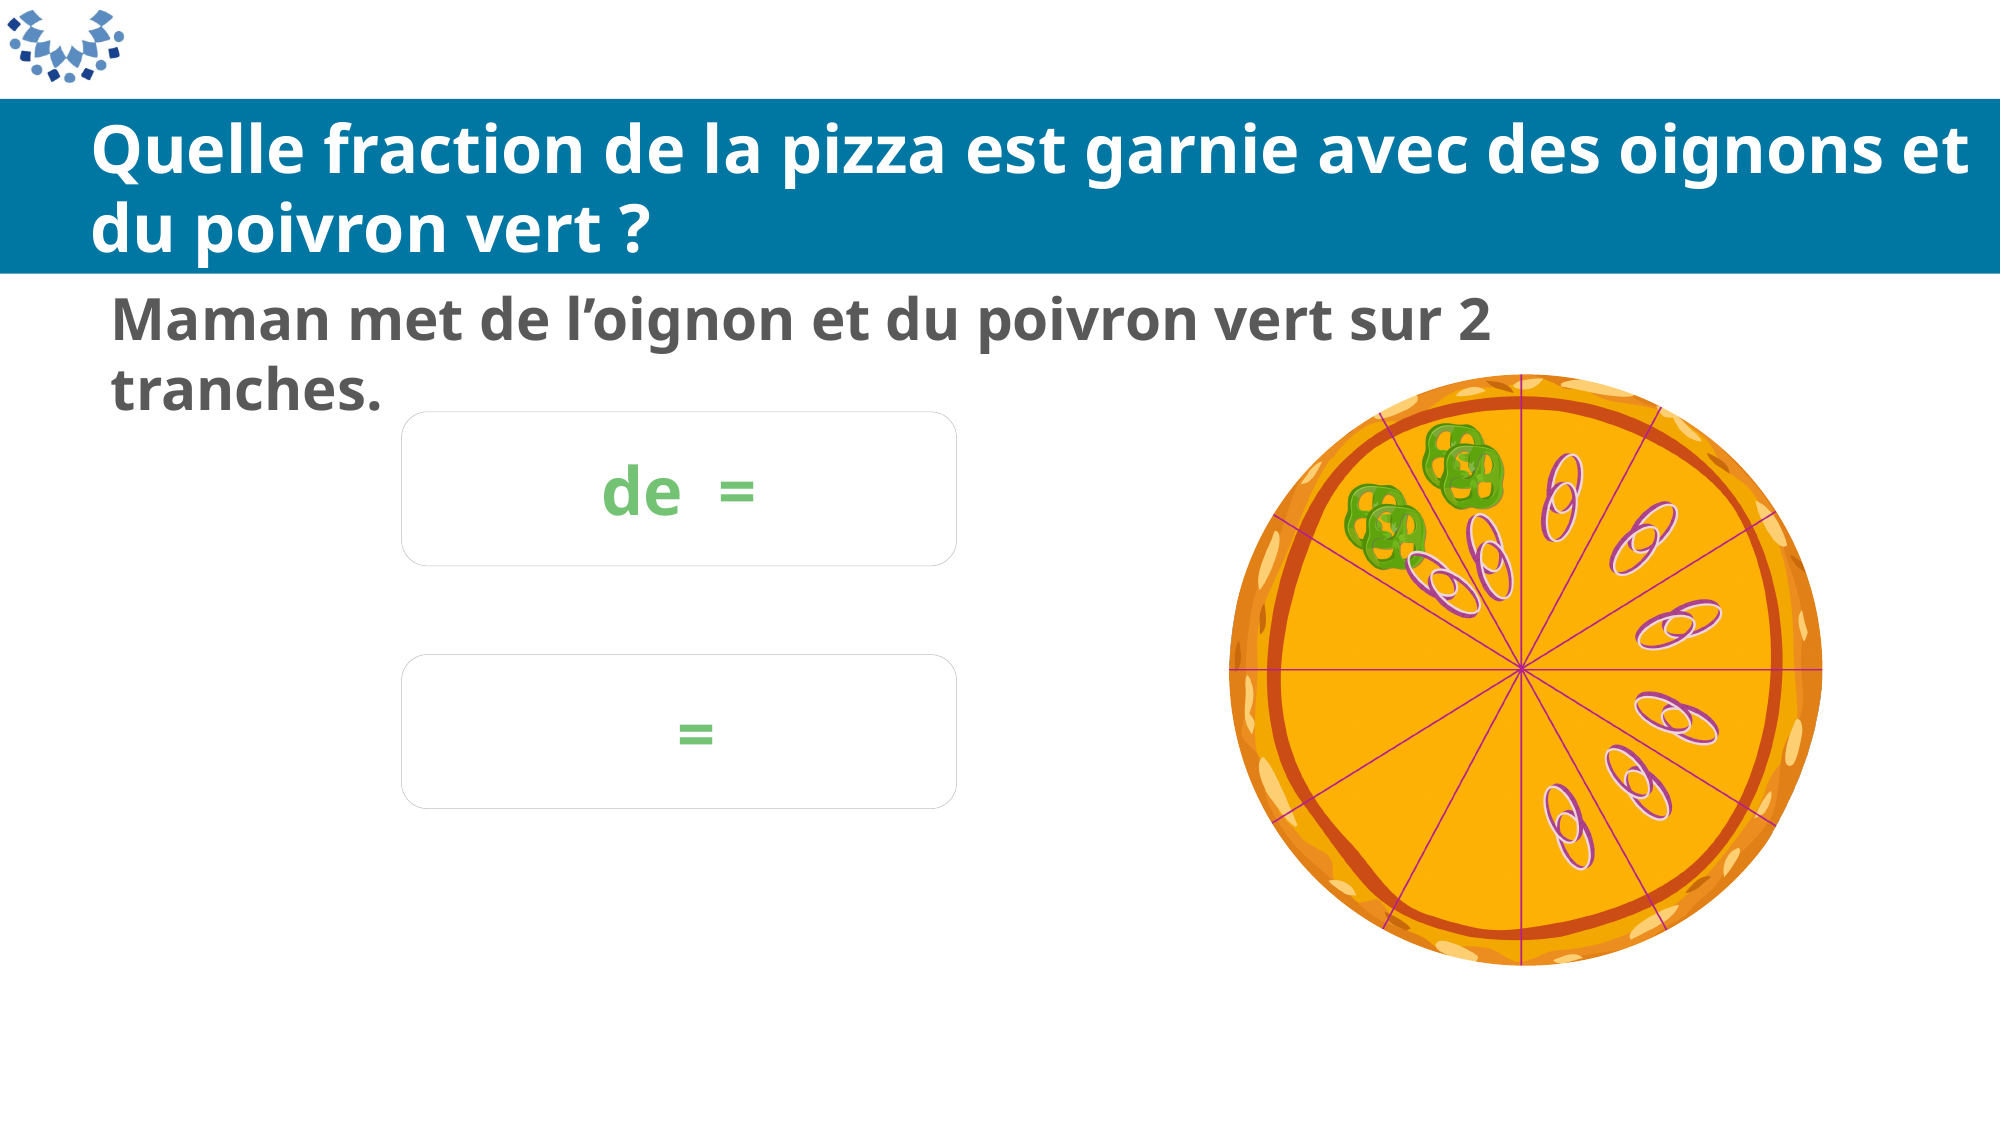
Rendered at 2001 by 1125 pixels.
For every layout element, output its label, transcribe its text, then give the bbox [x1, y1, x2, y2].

text_box Quelle fraction de la pizza est garnie avec des oignons et du poivron vert ? [0, 98, 2000, 274]
text_box Maman met de l’oignon et du poivron vert sur 2 tranches. [68, 274, 1526, 430]
picture [0, 10, 129, 87]
picture [1228, 374, 1823, 966]
